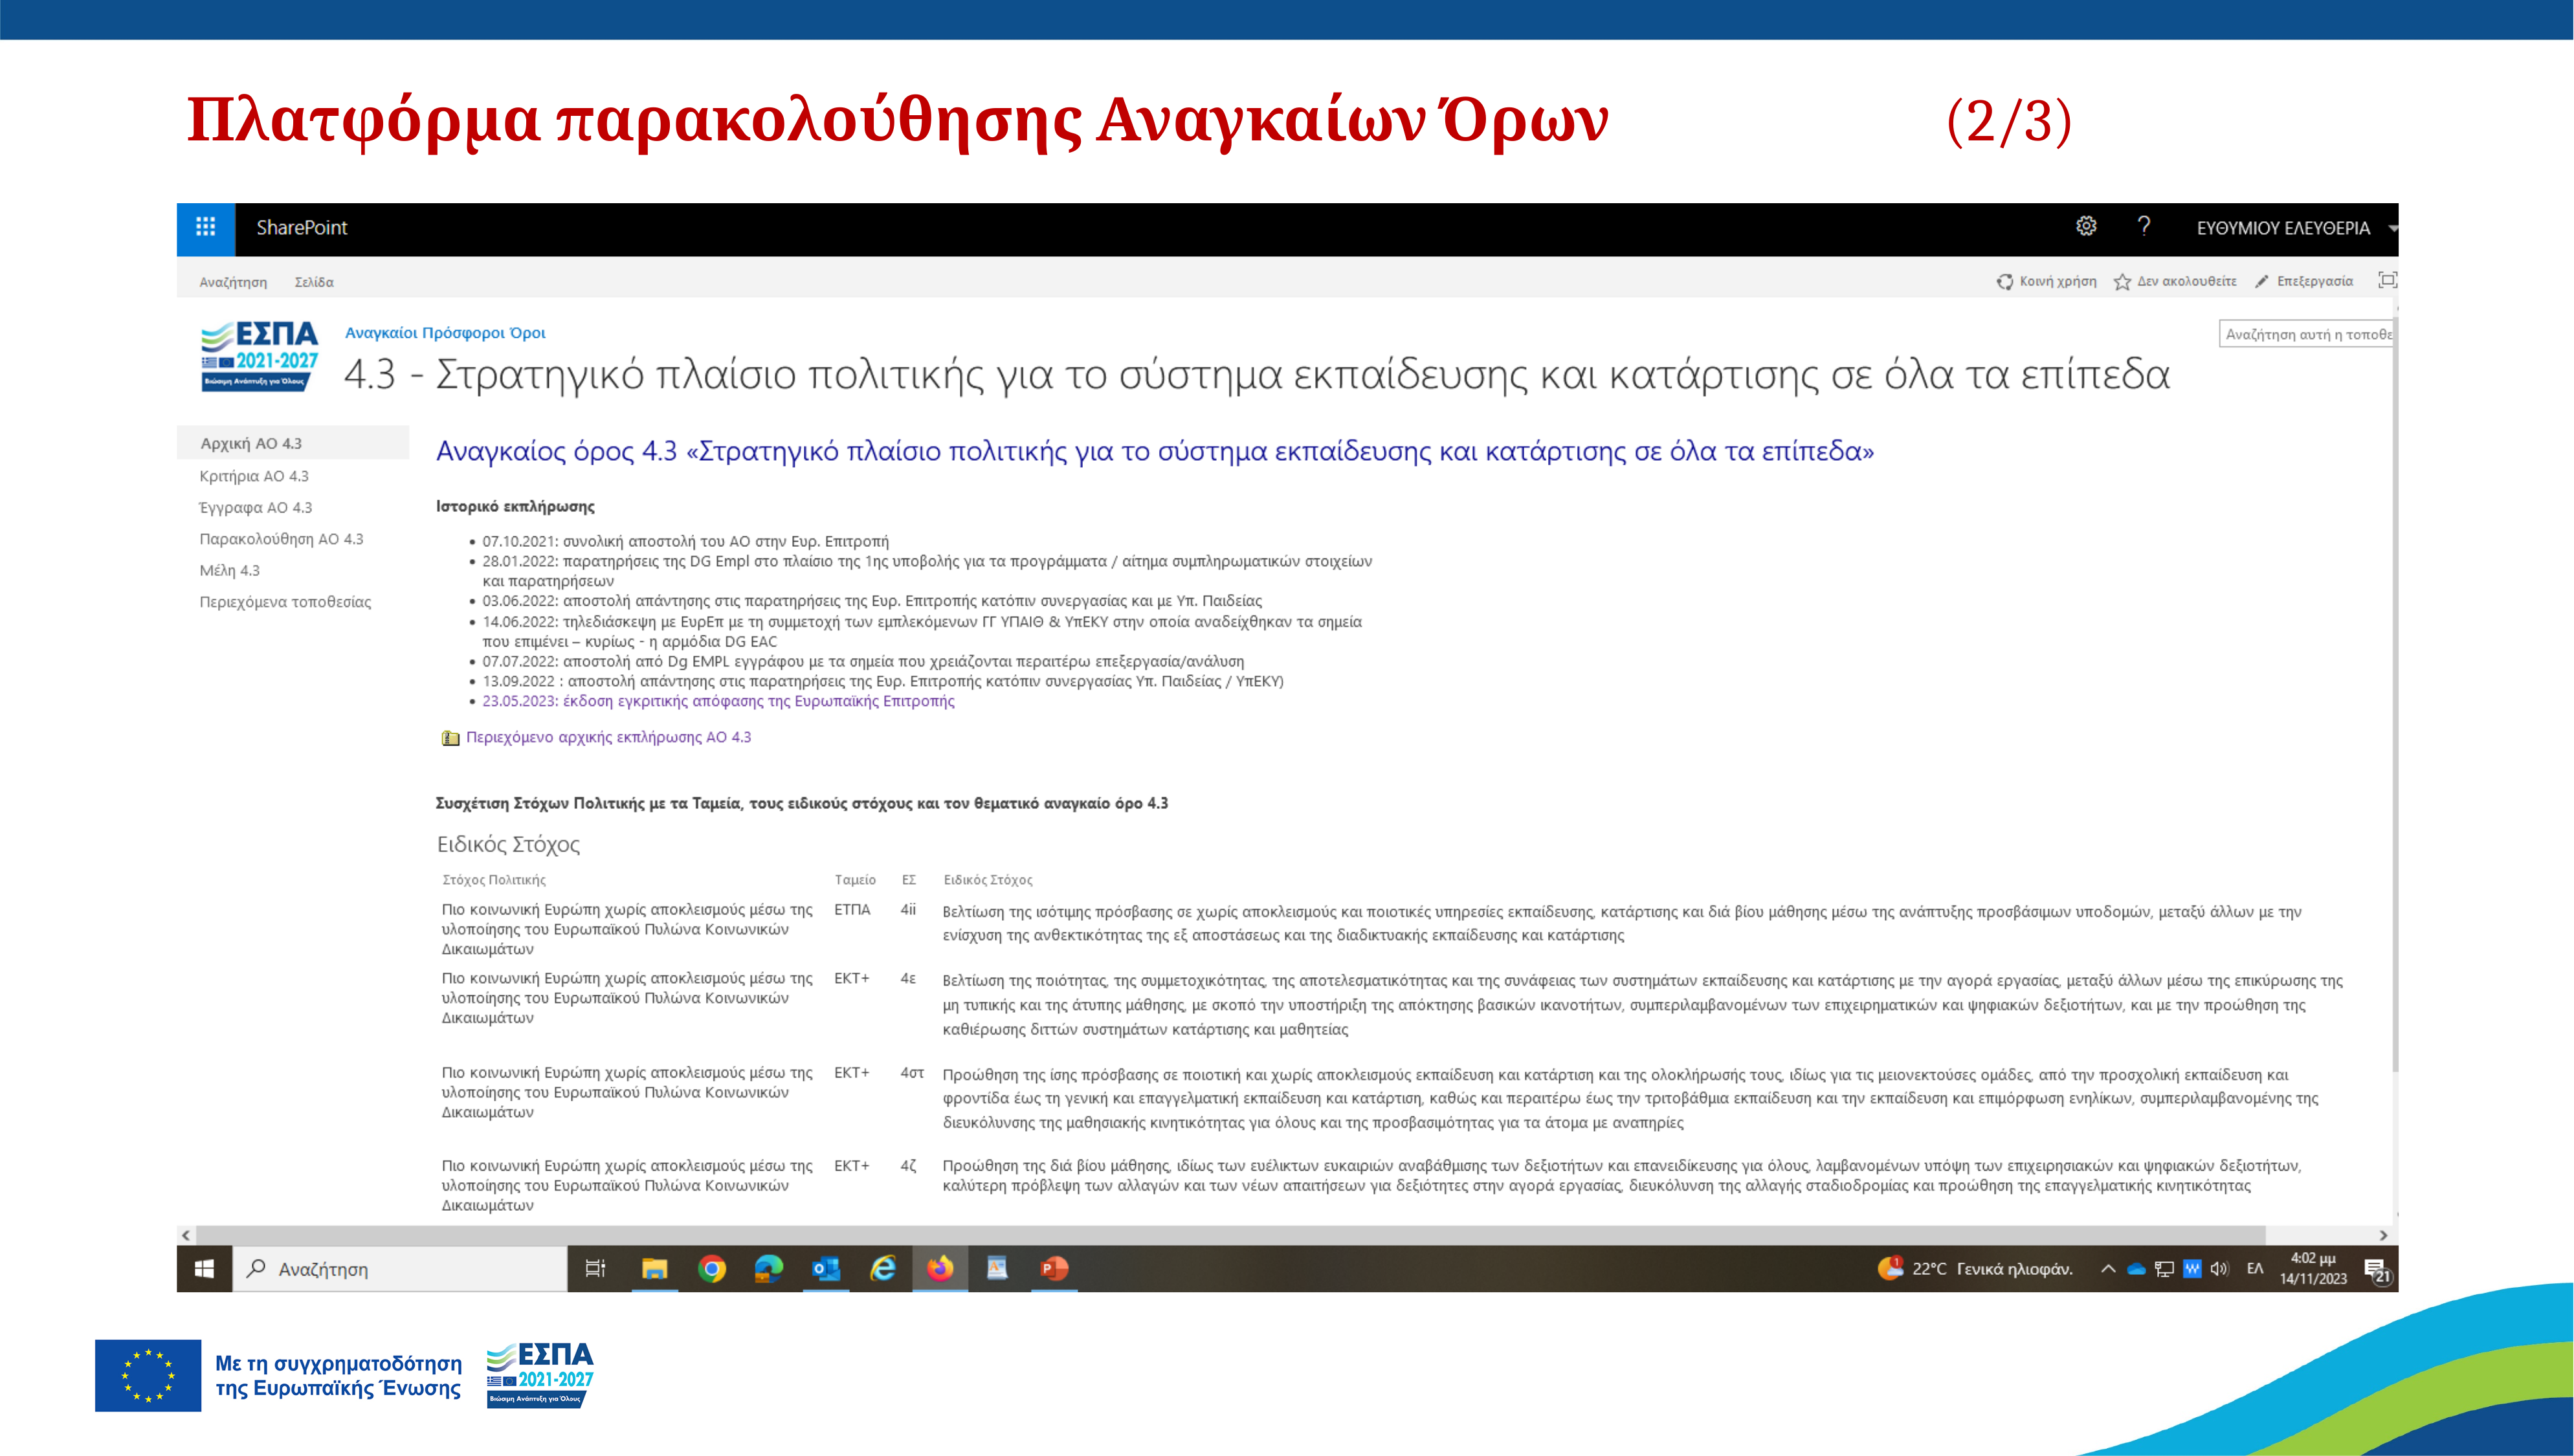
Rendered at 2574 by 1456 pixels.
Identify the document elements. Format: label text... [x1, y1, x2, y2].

title Πλατφόρμα παρακολούθησης Αναγκαίων Όρων (2/3) [177, 61, 2397, 181]
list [177, 203, 2399, 1292]
picture [0, 0, 2573, 1456]
picture [2087, 1341, 2573, 1456]
